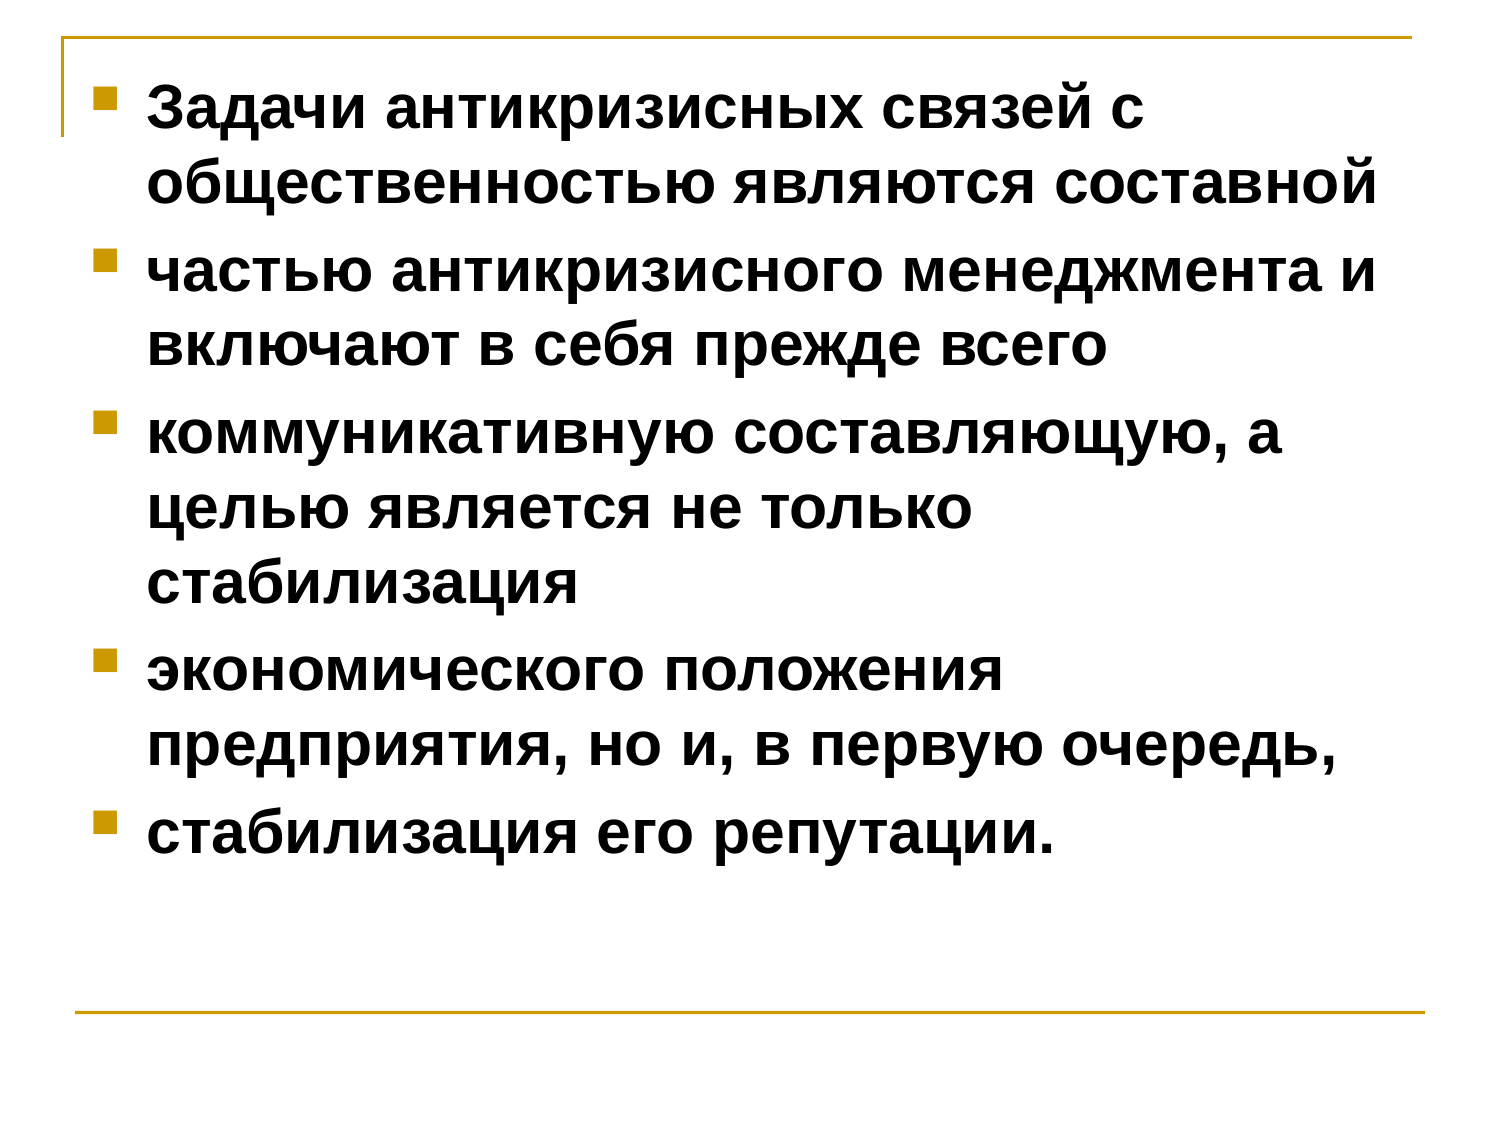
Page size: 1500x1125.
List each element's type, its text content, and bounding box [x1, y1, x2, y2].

list Задачи антикризисных связей с общественностью являются составной частью антикризисного менеджмента и включают в себя прежде всего коммуникативную составляющую, а целью является не только стабилизация экономического положения предприятия, но и, в первую очередь, стабилизация его репутации. [74, 58, 1426, 1067]
